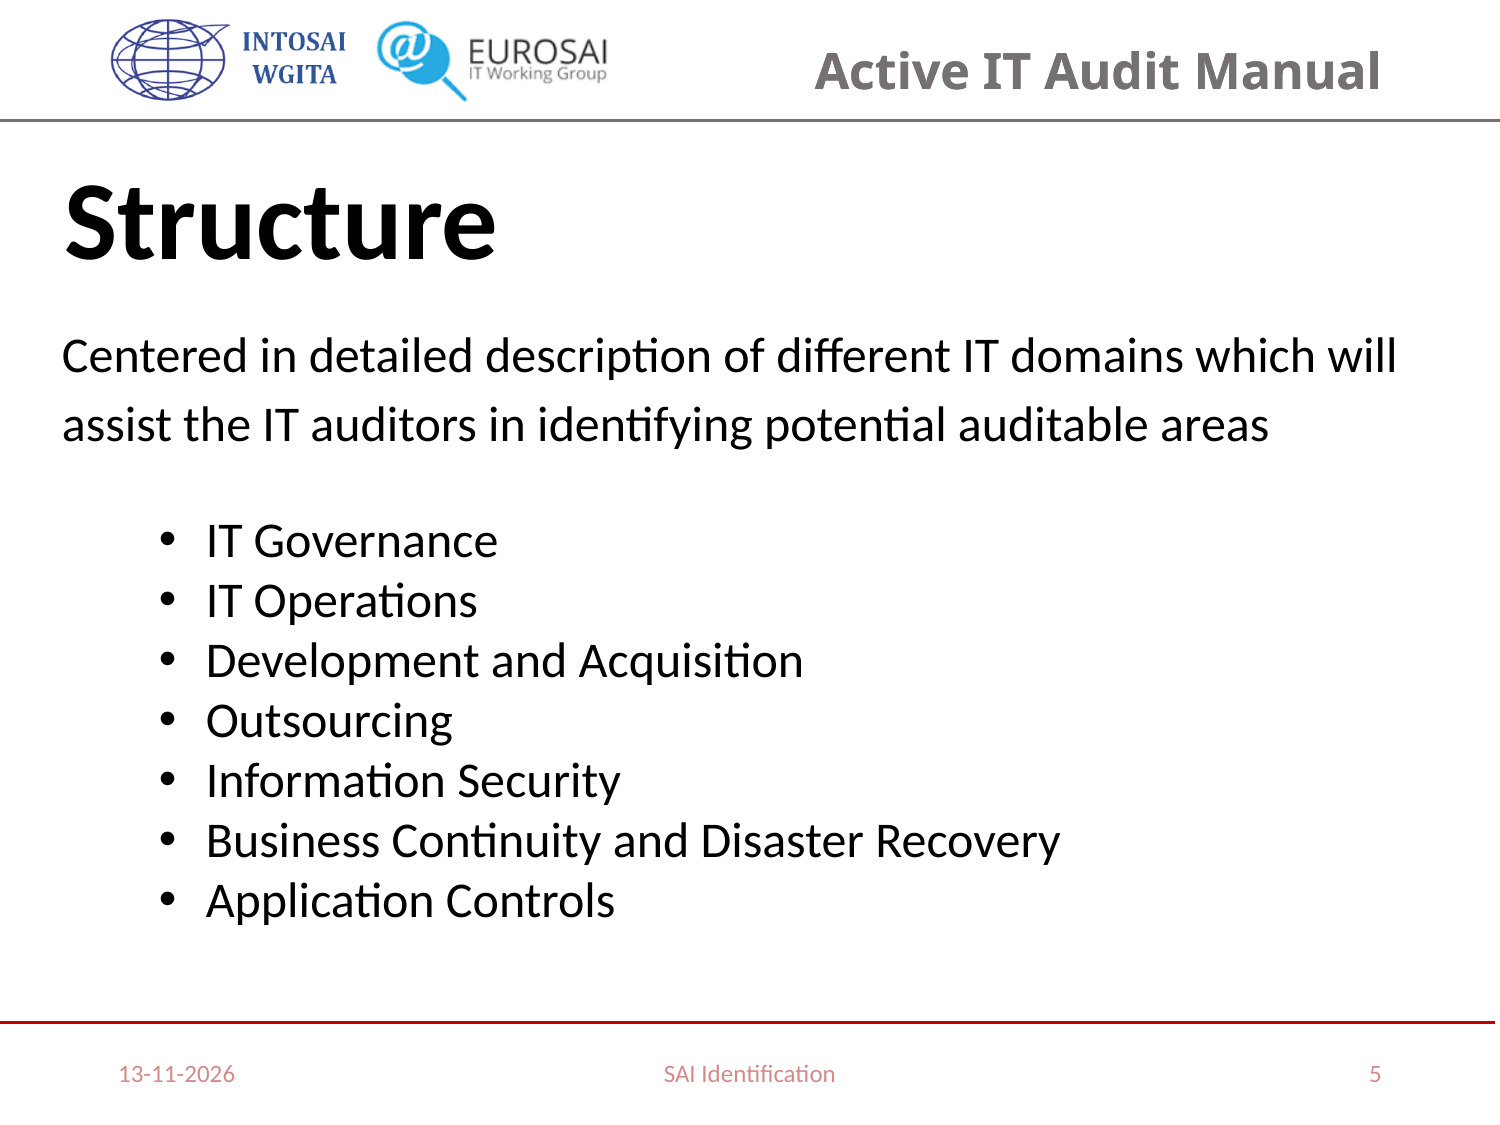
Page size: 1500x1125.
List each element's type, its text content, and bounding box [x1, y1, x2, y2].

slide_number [103, 1042, 441, 1103]
footer SAI Identification [496, 1042, 1004, 1103]
picture [103, 13, 363, 106]
text_box Structure [49, 139, 514, 290]
picture [375, 18, 619, 105]
text_box Centered in detailed description of different IT domains which will assist the IT auditors in identifying potential auditable areas [47, 305, 1453, 459]
slide_number 5 [1059, 1042, 1397, 1103]
text_box IT Governance IT Operations Development and Acquisition Outsourcing Information Security Business Continuity and Disaster Recovery Application Controls [144, 500, 1356, 936]
